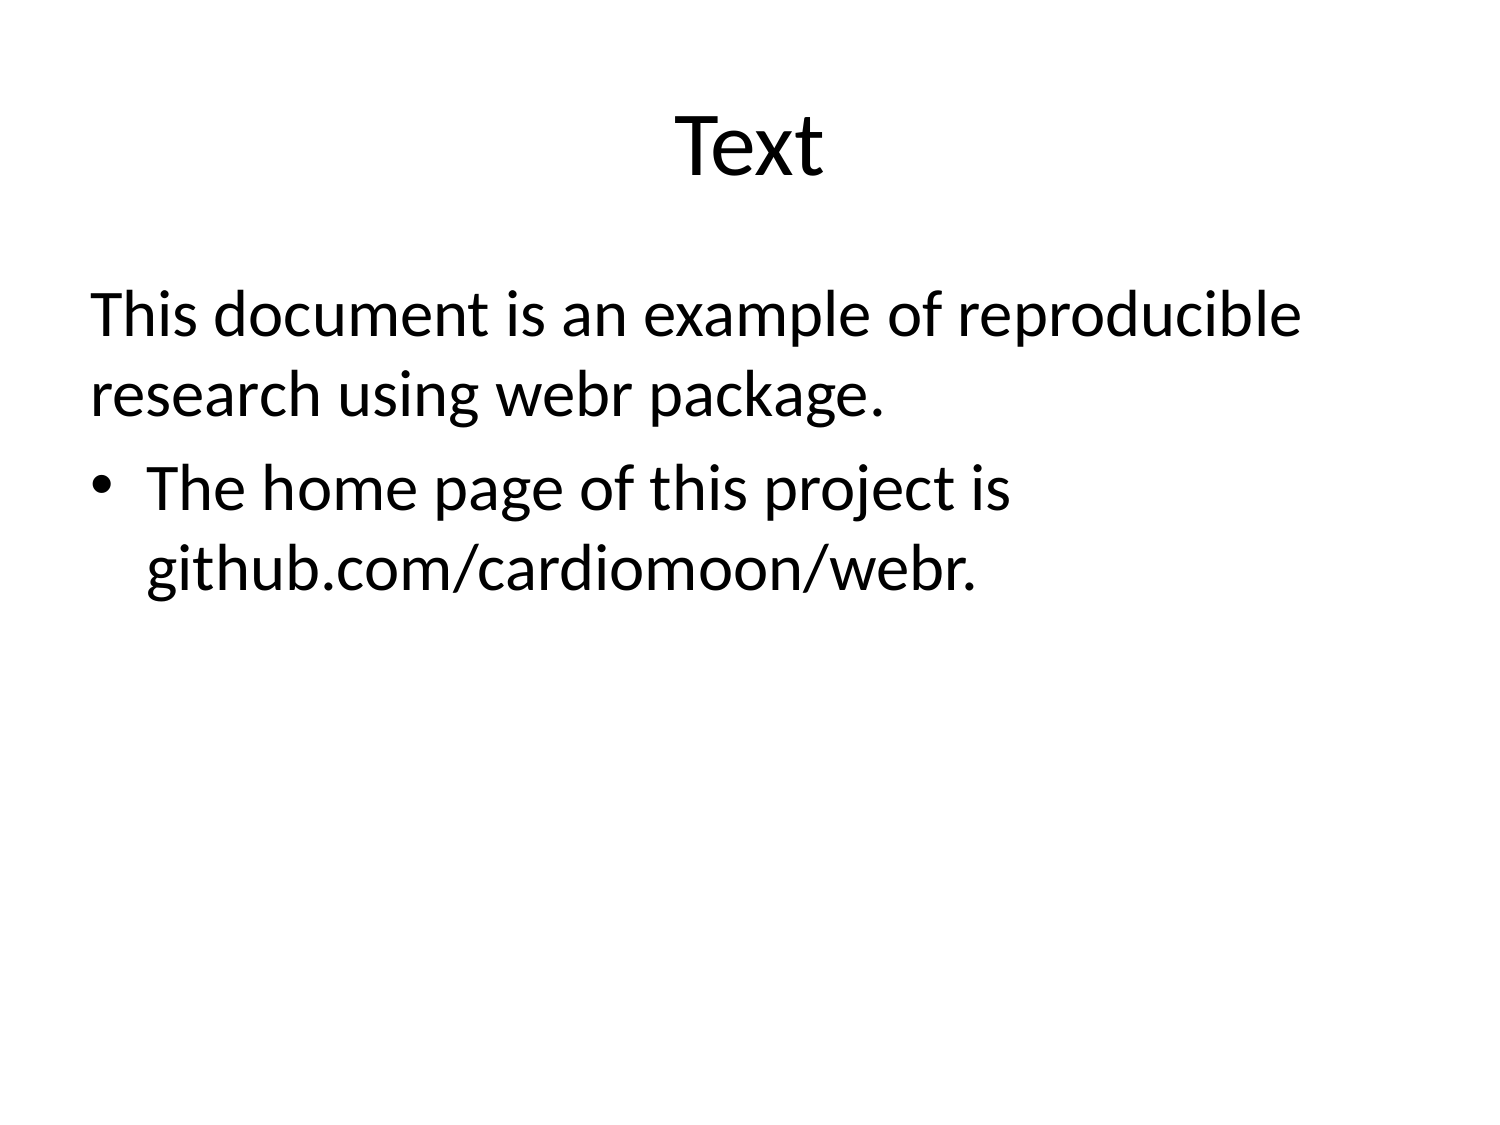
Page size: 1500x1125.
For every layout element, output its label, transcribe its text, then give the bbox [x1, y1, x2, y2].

title Text [75, 45, 1425, 233]
list This document is an example of reproducible research using webr package. The home page of this project is github.com/cardiomoon/webr. [75, 262, 1425, 1005]
